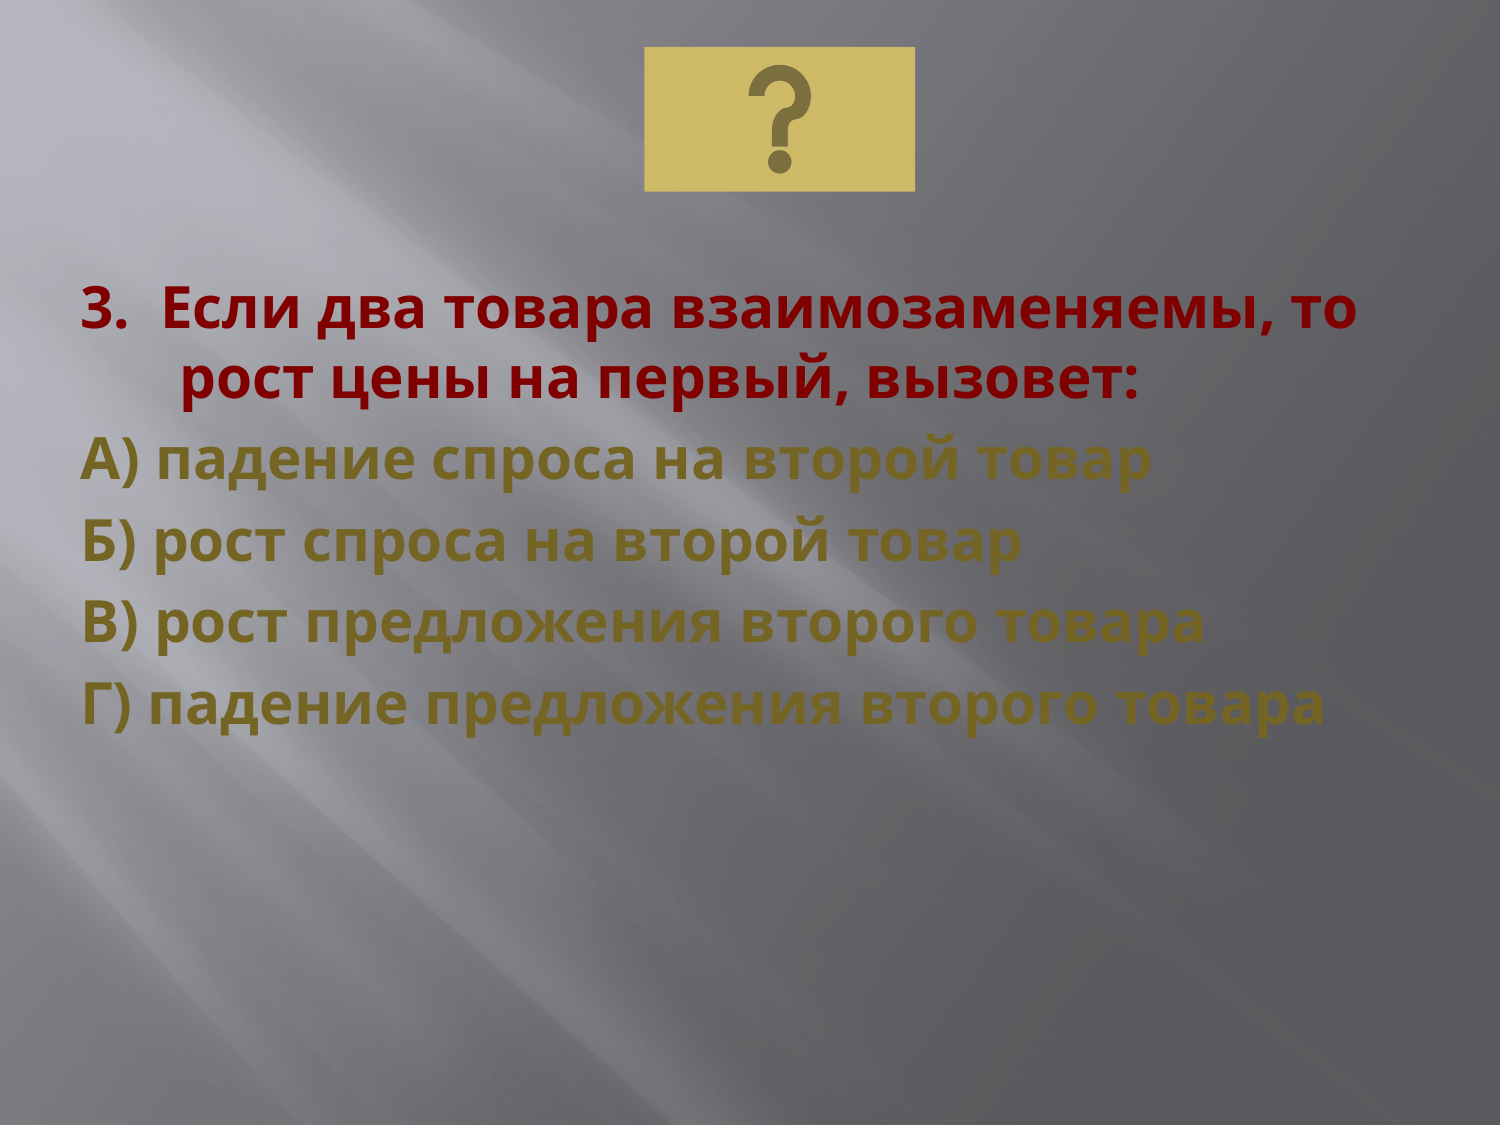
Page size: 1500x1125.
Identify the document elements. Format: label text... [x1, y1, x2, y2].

list 3. Если два товара взаимозаменяемы, то рост цены на первый, вызовет: А) падение спроса на второй товар Б) рост спроса на второй товар В) рост предложения второго товара Г) падение предложения второго товара [64, 262, 1426, 1036]
text_box [644, 46, 916, 192]
